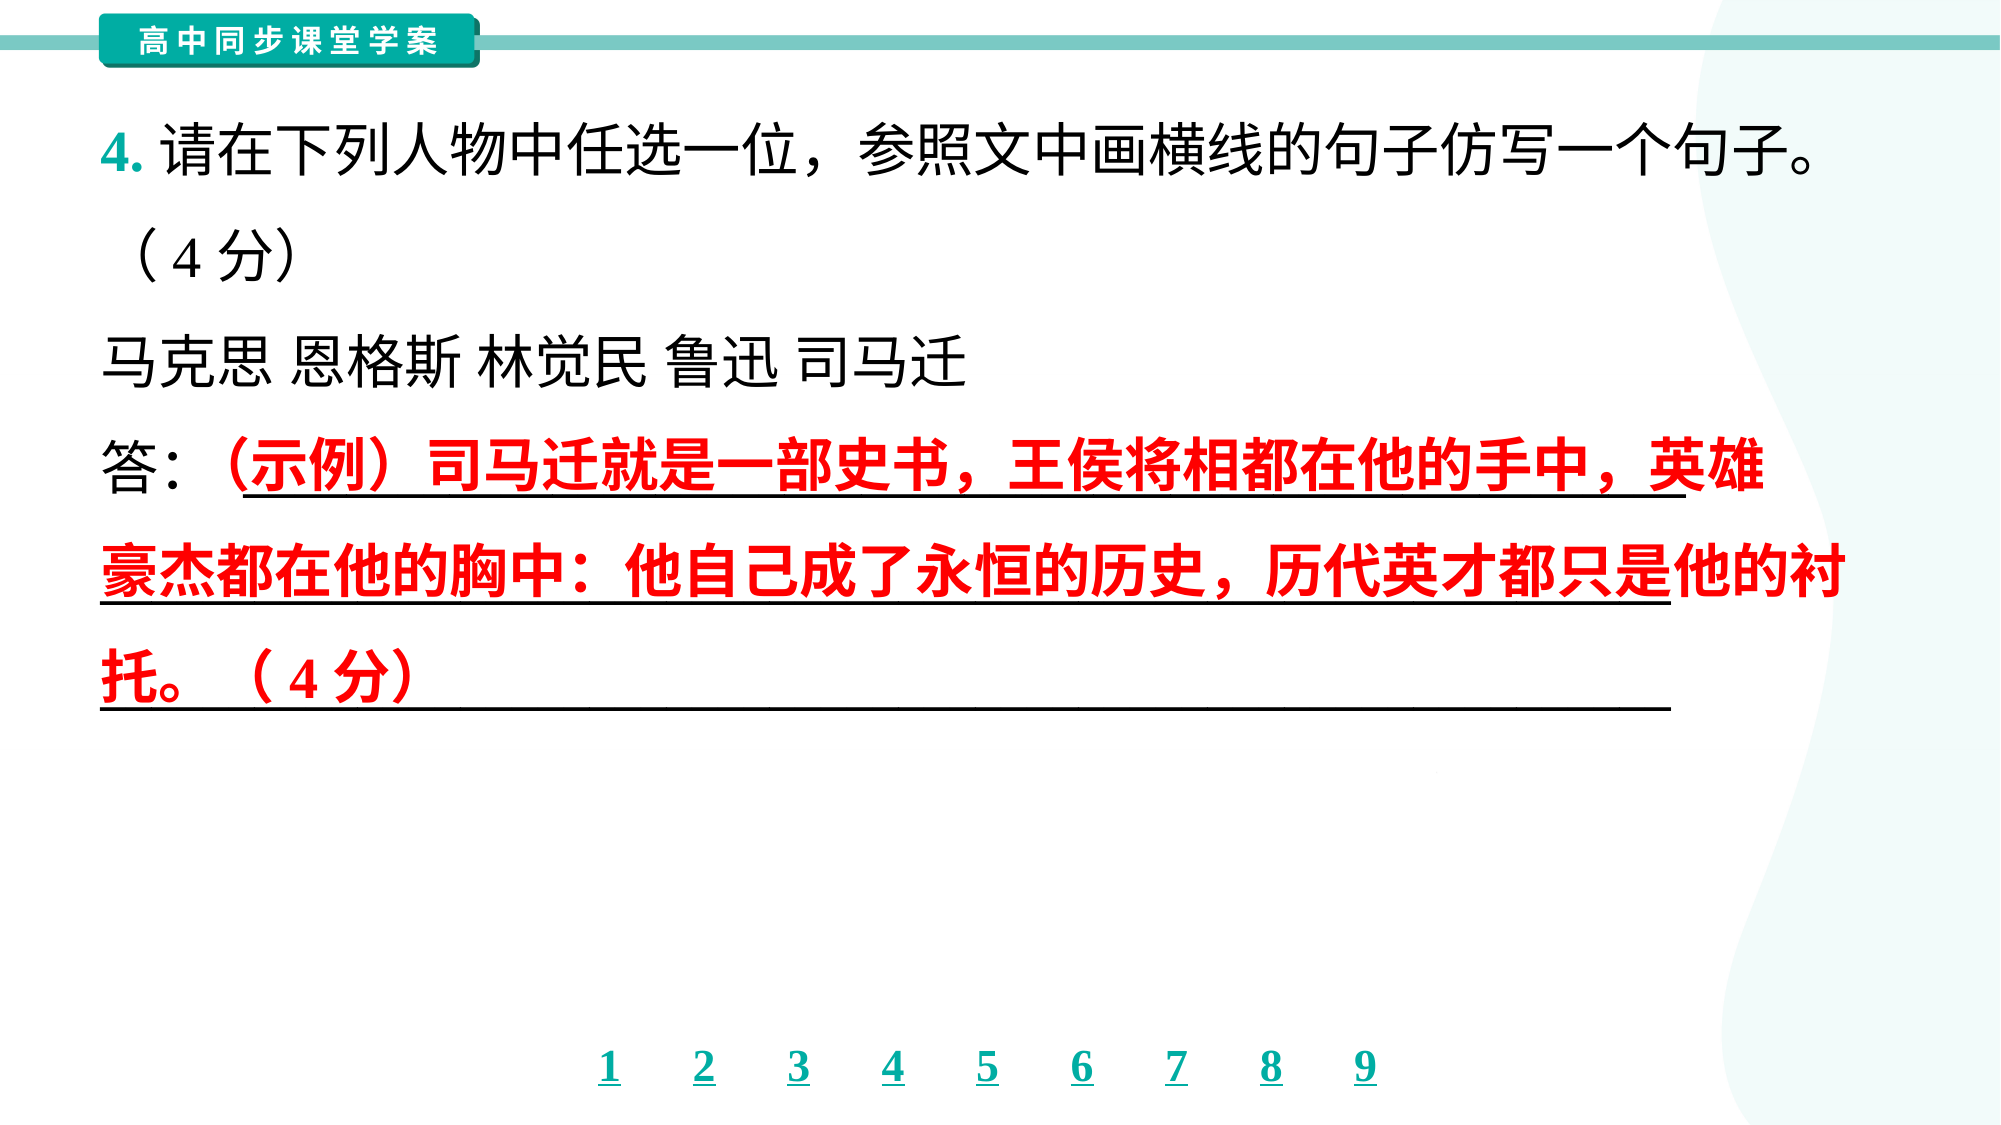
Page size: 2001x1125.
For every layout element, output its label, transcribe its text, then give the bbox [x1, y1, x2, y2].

text_box 4.请在下列人物中任选一位，参照文中画横线的句子仿写一个句子。 （4分） 马克思 恩格斯 林觉民 鲁迅 司马迁 答： ________________________________________________________ _____________________________________________________________ _____________________________________________________________ [100, 76, 1899, 391]
text_box （示例）司马迁就是一部史书，王侯将相都在他的手中，英雄 豪杰都在他的胸中：他自己成了永恒的历史，历代英才都只是他的衬 托。（4分） [100, 391, 1899, 711]
picture [0, 0, 2000, 1125]
text_box 4.请在下列人物中任选一位，参照文中画横线的句子仿写一个句子。 （4分） 马克思 恩格斯 林觉民 鲁迅 司马迁 答： ________________________________________________________ _____________________________________________________________ _____________________________________________________________ [100, 711, 1899, 715]
